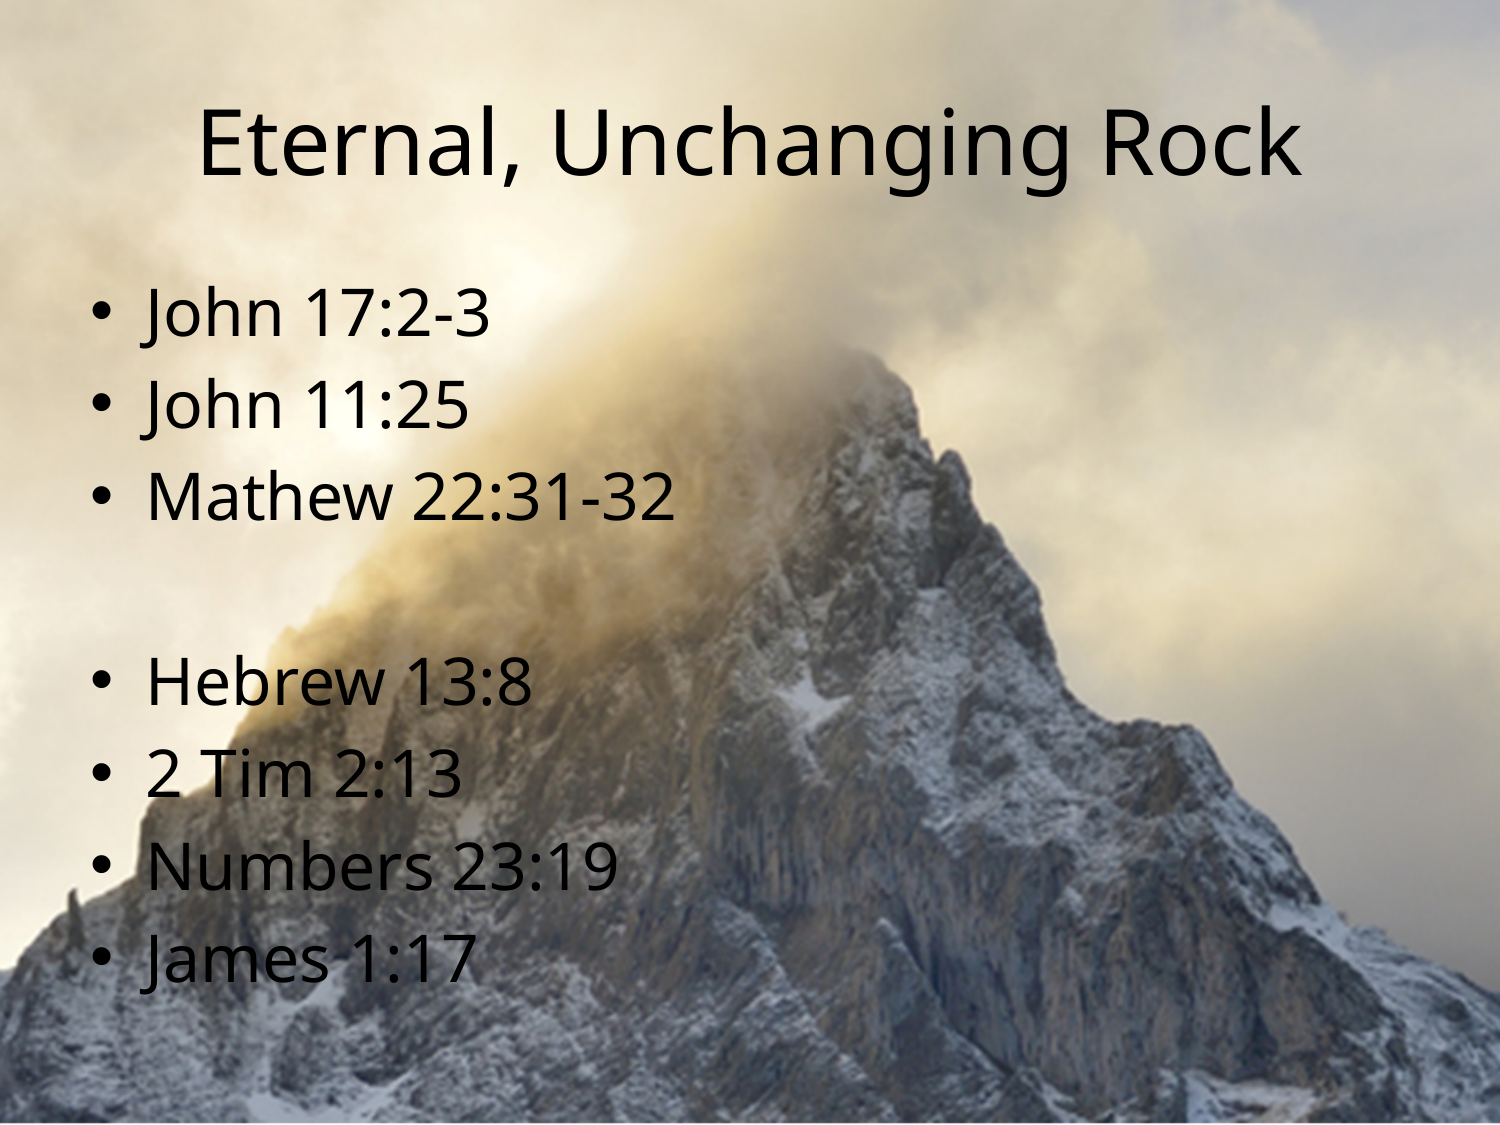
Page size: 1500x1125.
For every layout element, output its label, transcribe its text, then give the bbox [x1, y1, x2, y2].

list John 17:2-3 John 11:25 Mathew 22:31-32 Hebrew 13:8 2 Tim 2:13 Numbers 23:19 James 1:17 [75, 262, 1425, 1005]
title Eternal, Unchanging Rock [75, 45, 1425, 233]
picture [0, 0, 1500, 1125]
